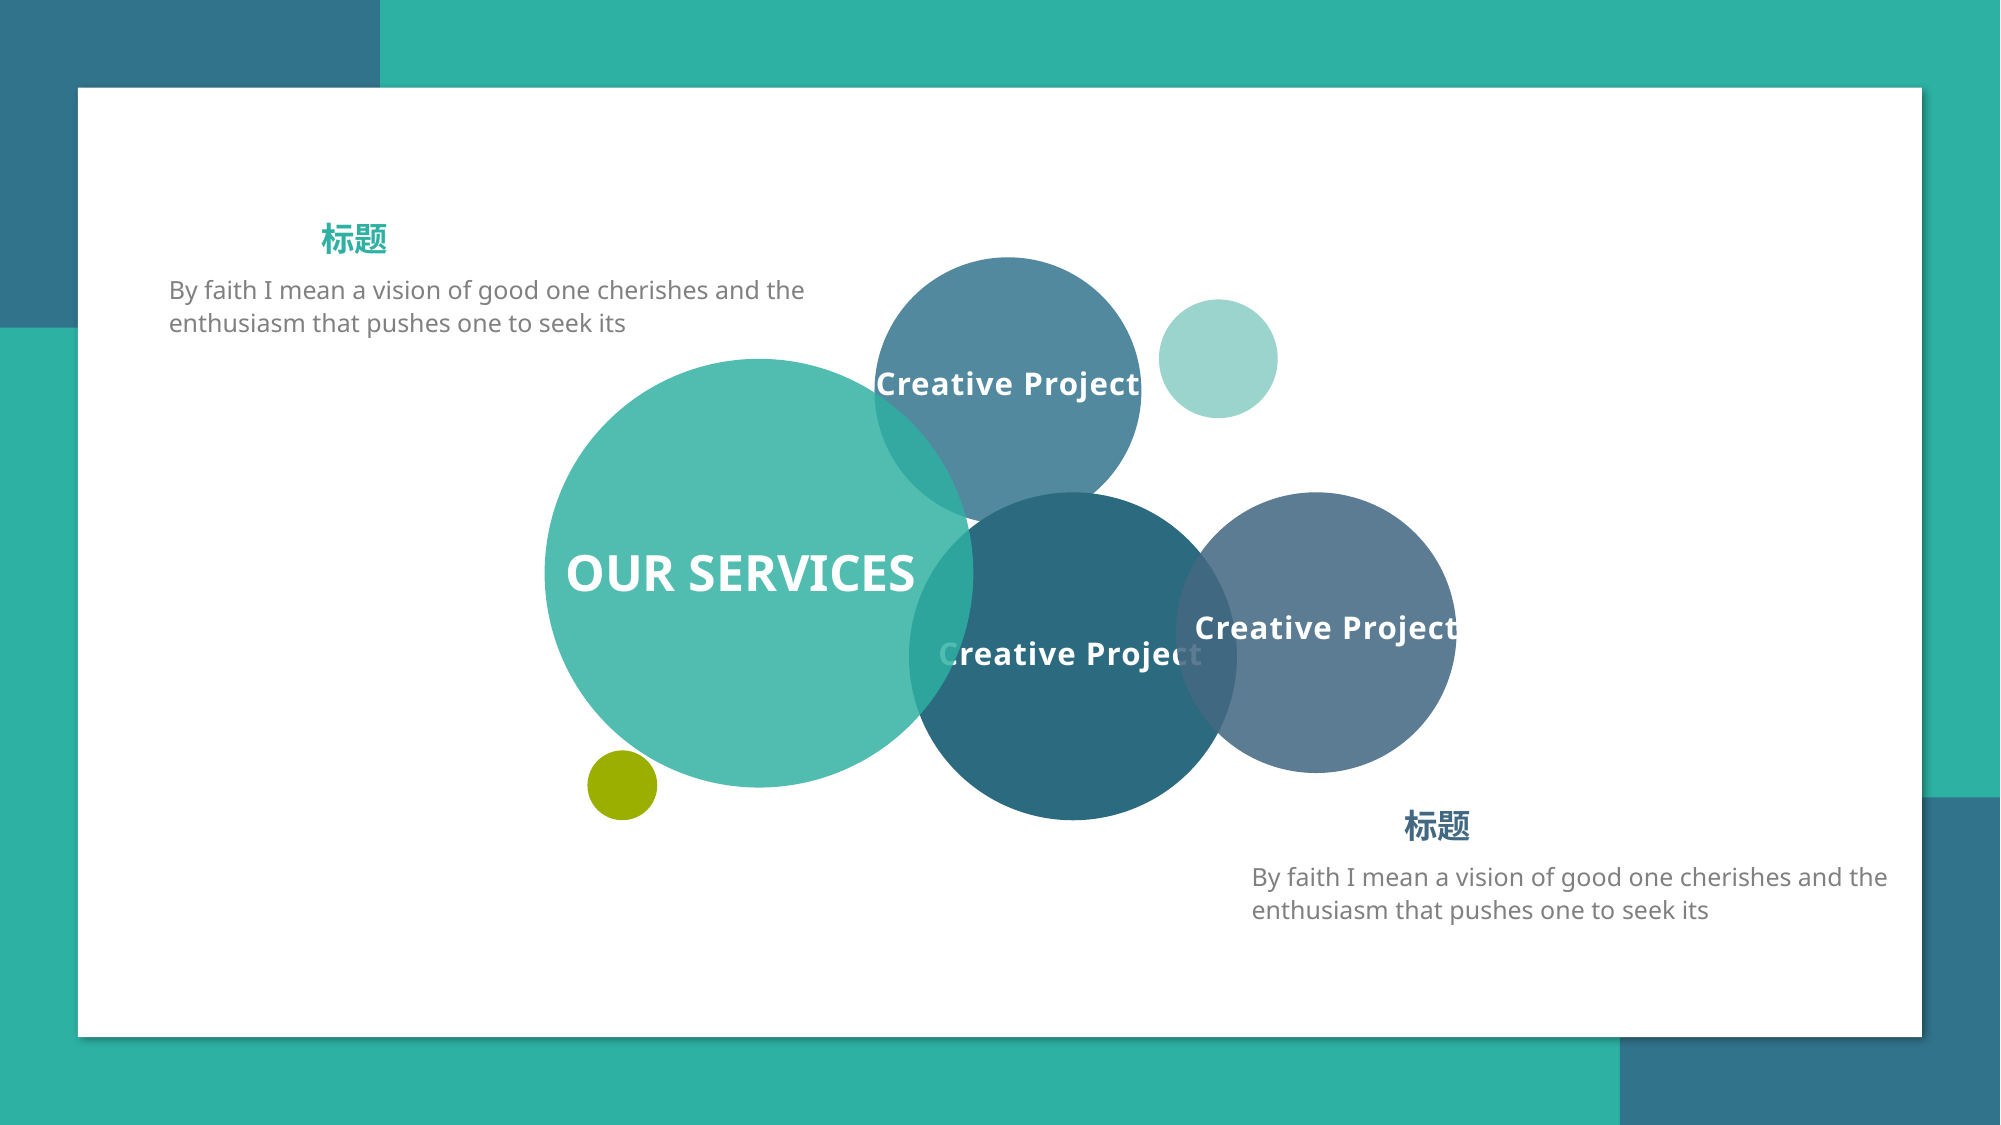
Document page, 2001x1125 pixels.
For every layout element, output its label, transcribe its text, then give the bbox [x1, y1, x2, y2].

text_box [1137, 492, 1516, 774]
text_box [881, 492, 1260, 821]
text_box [818, 257, 1197, 492]
text_box 标题 [1389, 798, 1486, 850]
text_box [1197, 299, 1278, 419]
text_box By faith I mean a vision of good one cherishes and the enthusiasm that pushes one to seek its [1236, 850, 1938, 933]
text_box [587, 788, 658, 821]
text_box By faith I mean a vision of good one cherishes and the enthusiasm that pushes one to seek its [154, 263, 818, 345]
text_box 标题 [306, 210, 404, 263]
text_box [544, 358, 974, 788]
